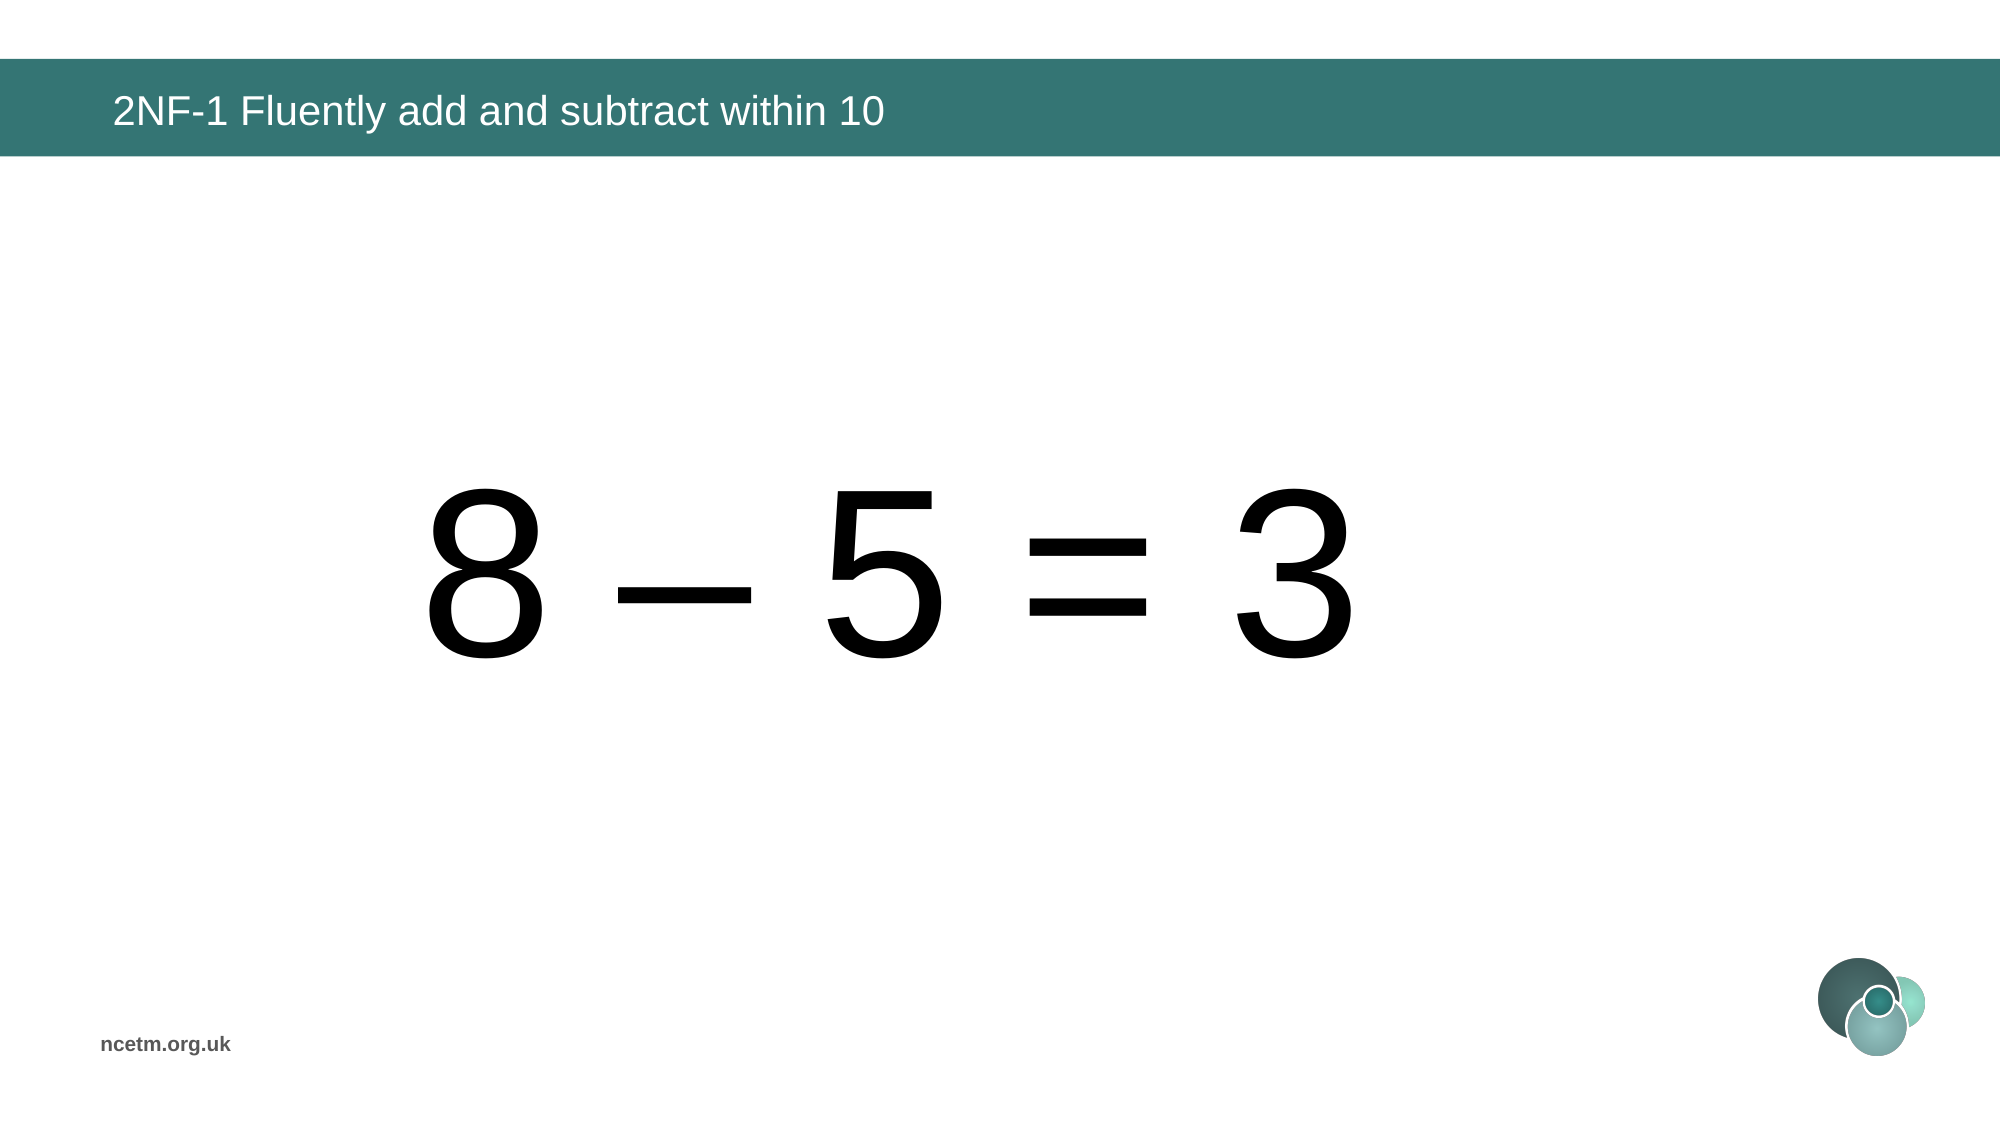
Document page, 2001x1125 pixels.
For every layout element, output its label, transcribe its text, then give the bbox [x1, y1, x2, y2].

picture [1818, 958, 1925, 1056]
text_box 8 – 5 = [404, 409, 1213, 712]
text_box 3 [1213, 409, 1377, 712]
title 2NF-1 Fluently add and subtract within 10 [97, 76, 1945, 147]
